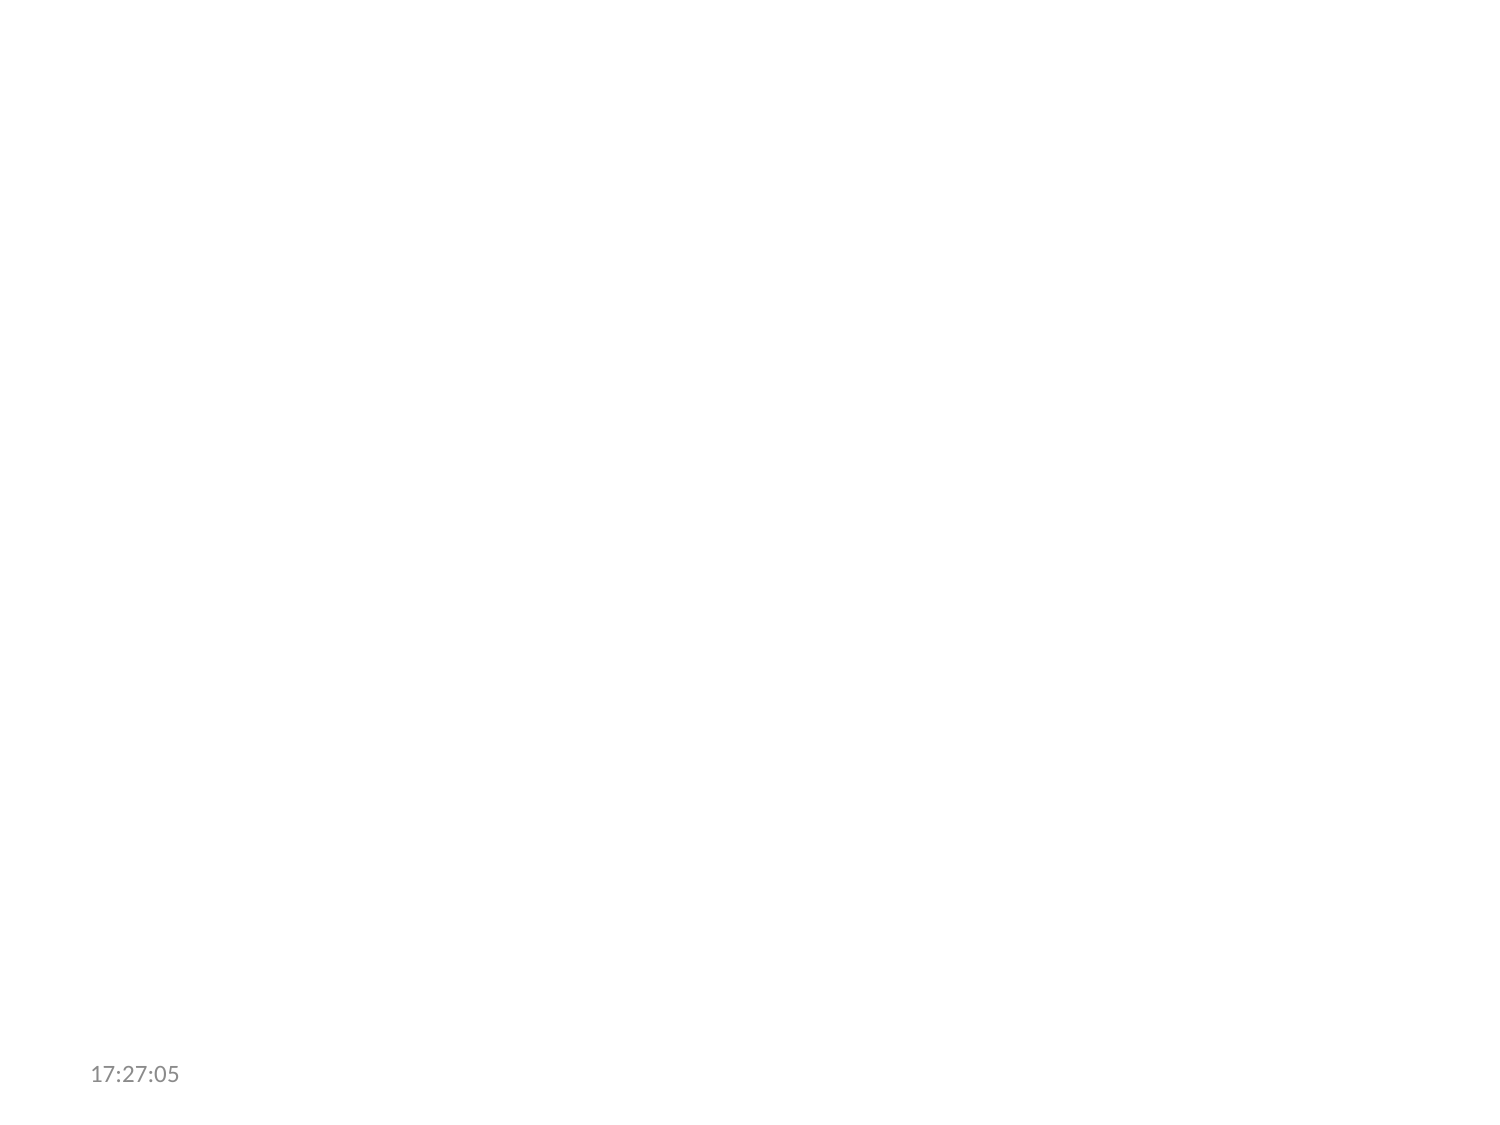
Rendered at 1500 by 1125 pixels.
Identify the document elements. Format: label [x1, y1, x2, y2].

slide_number [75, 1042, 425, 1103]
